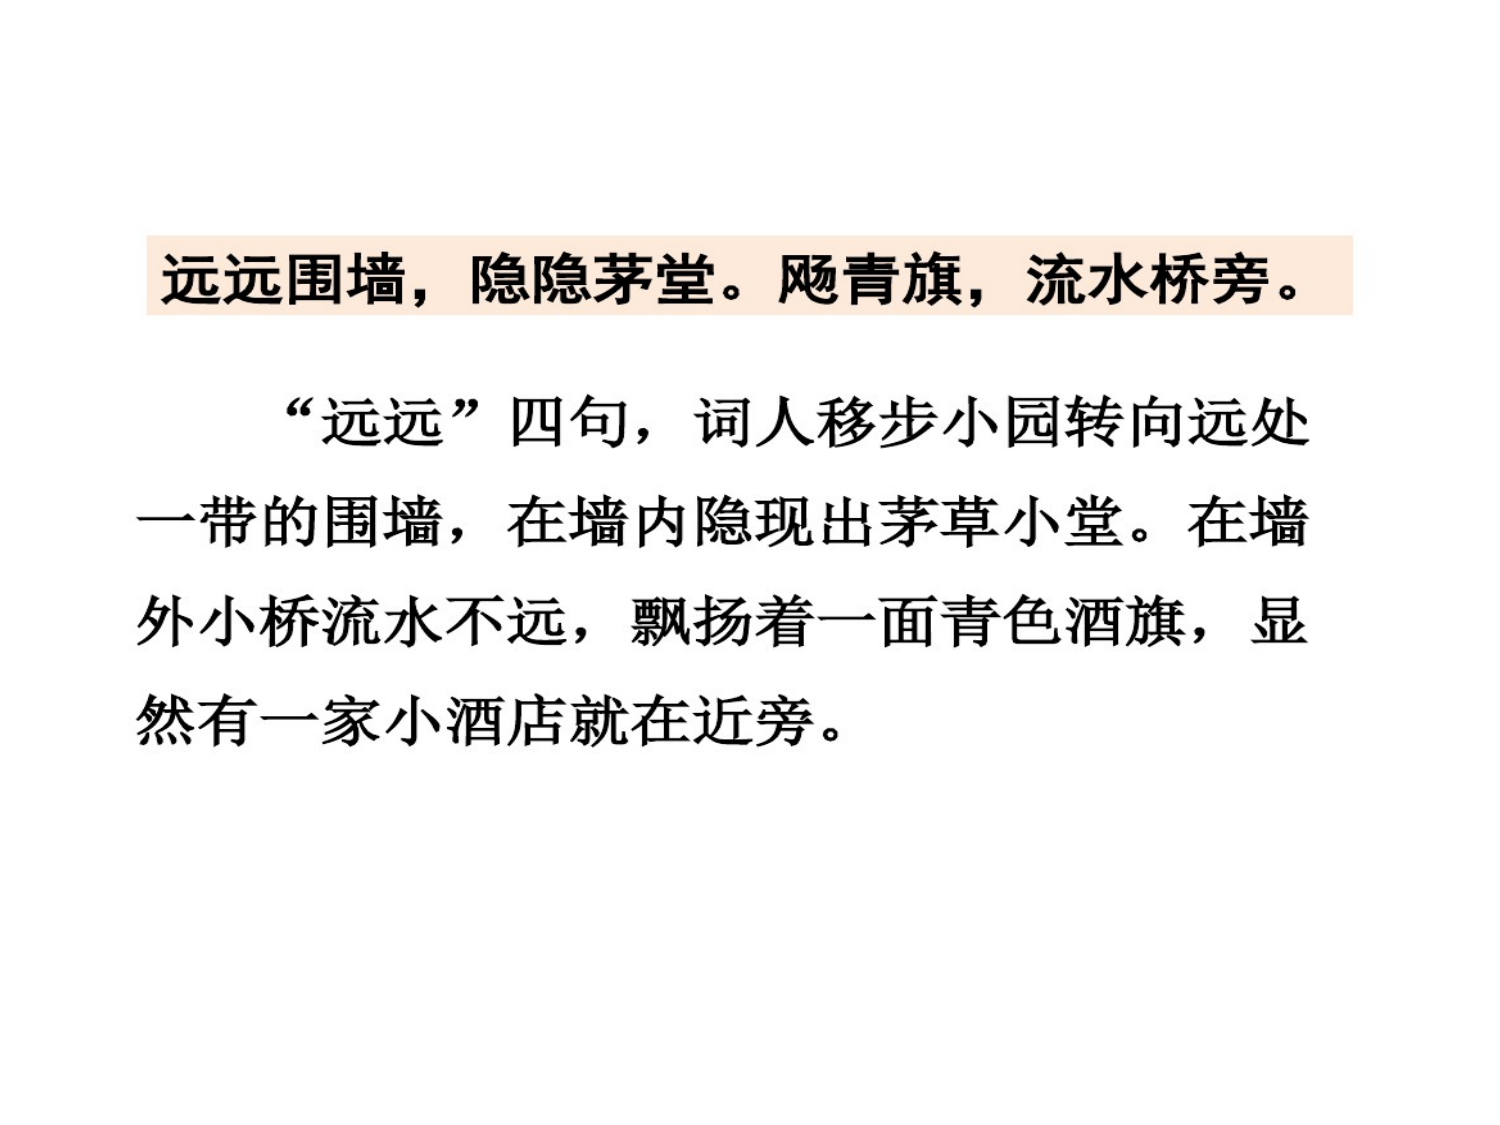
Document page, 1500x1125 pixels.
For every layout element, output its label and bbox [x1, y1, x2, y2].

list [57, 43, 1443, 977]
